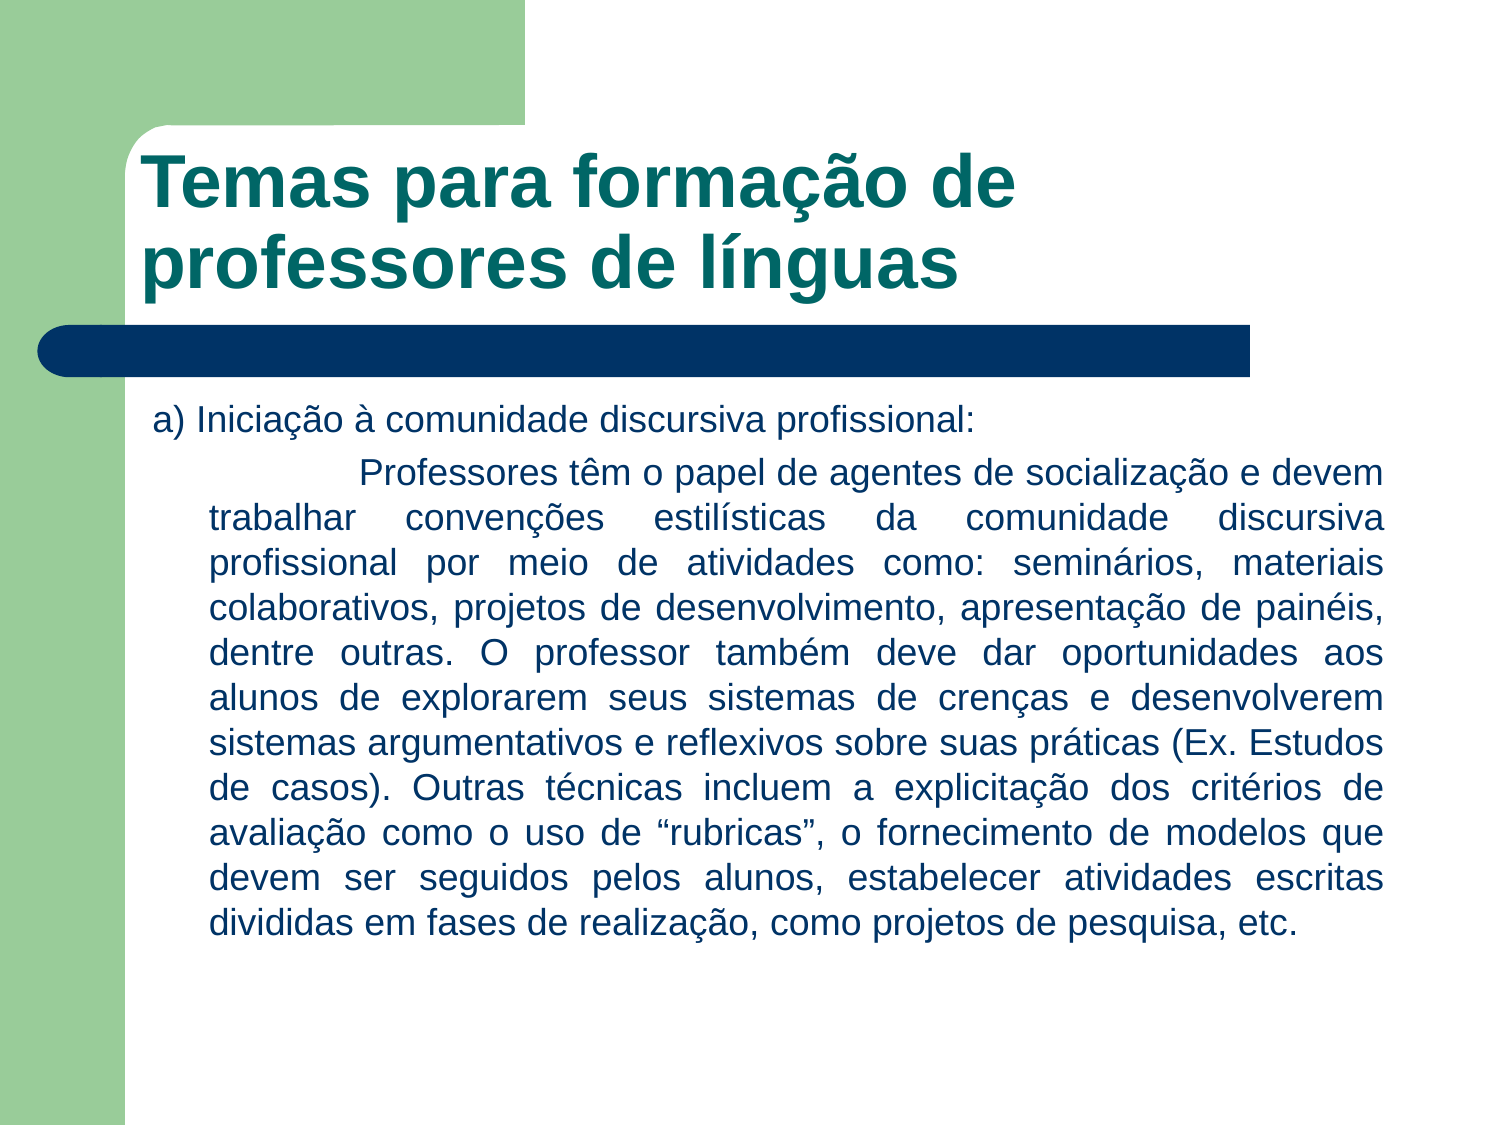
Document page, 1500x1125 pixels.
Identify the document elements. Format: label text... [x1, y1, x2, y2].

title Temas para formação de professores de línguas [124, 124, 1426, 313]
list a) Iniciação à comunidade discursiva profissional: Professores têm o papel de agentes de socialização e devem trabalhar convenções estilísticas da comunidade discursiva profissional por meio de atividades como: seminários, materiais colaborativos, projetos de desenvolvimento, apresentação de painéis, dentre outras. O professor também deve dar oportunidades aos alunos de explorarem seus sistemas de crenças e desenvolverem sistemas argumentativos e reflexivos sobre suas práticas (Ex. Estudos de casos). Outras técnicas incluem a explicitação dos critérios de avaliação como o uso de “rubricas”, o fornecimento de modelos que devem ser seguidos pelos alunos, estabelecer atividades escritas divididas em fases de realização, como projetos de pesquisa, etc. [137, 387, 1400, 999]
